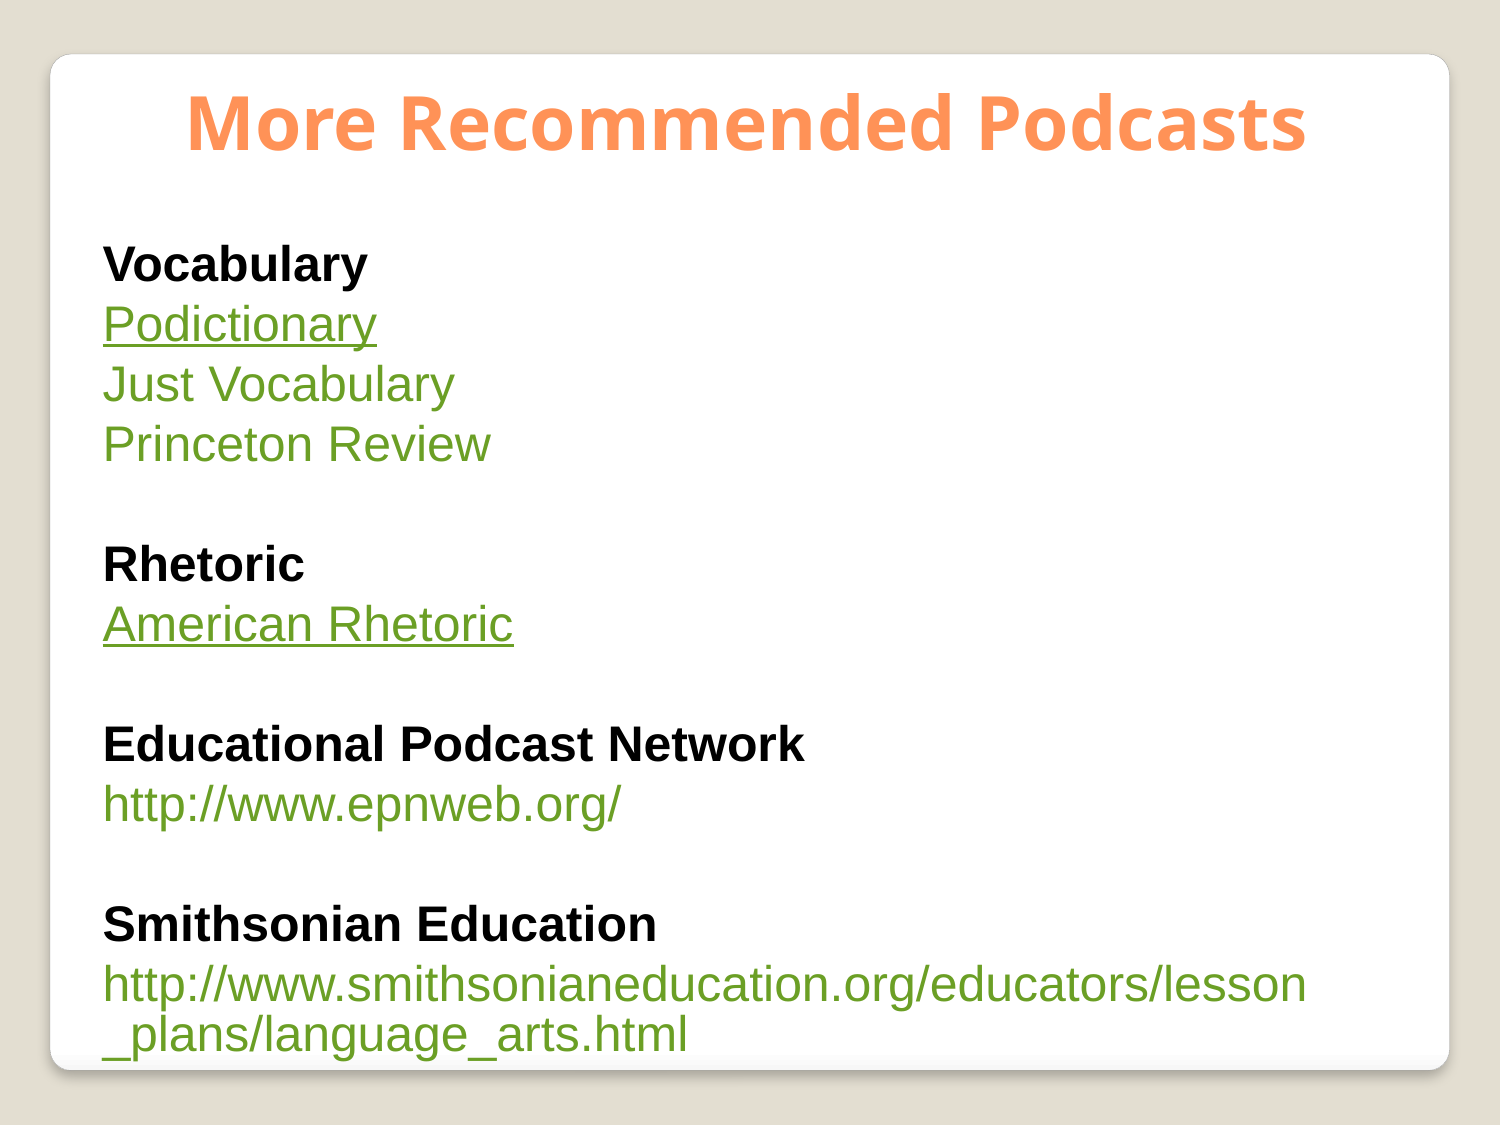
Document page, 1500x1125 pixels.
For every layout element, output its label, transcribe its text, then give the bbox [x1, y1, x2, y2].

text_box More Recommended Podcasts [74, 0, 1418, 173]
text_box Vocabulary Podictionary Just Vocabulary Princeton Review Rhetoric American Rhetoric Educational Podcast Network http://www.epnweb.org/ Smithsonian Education http://www.smithsonianeducation.org/educators/lesson_plans/language_arts.html [87, 223, 1325, 1019]
